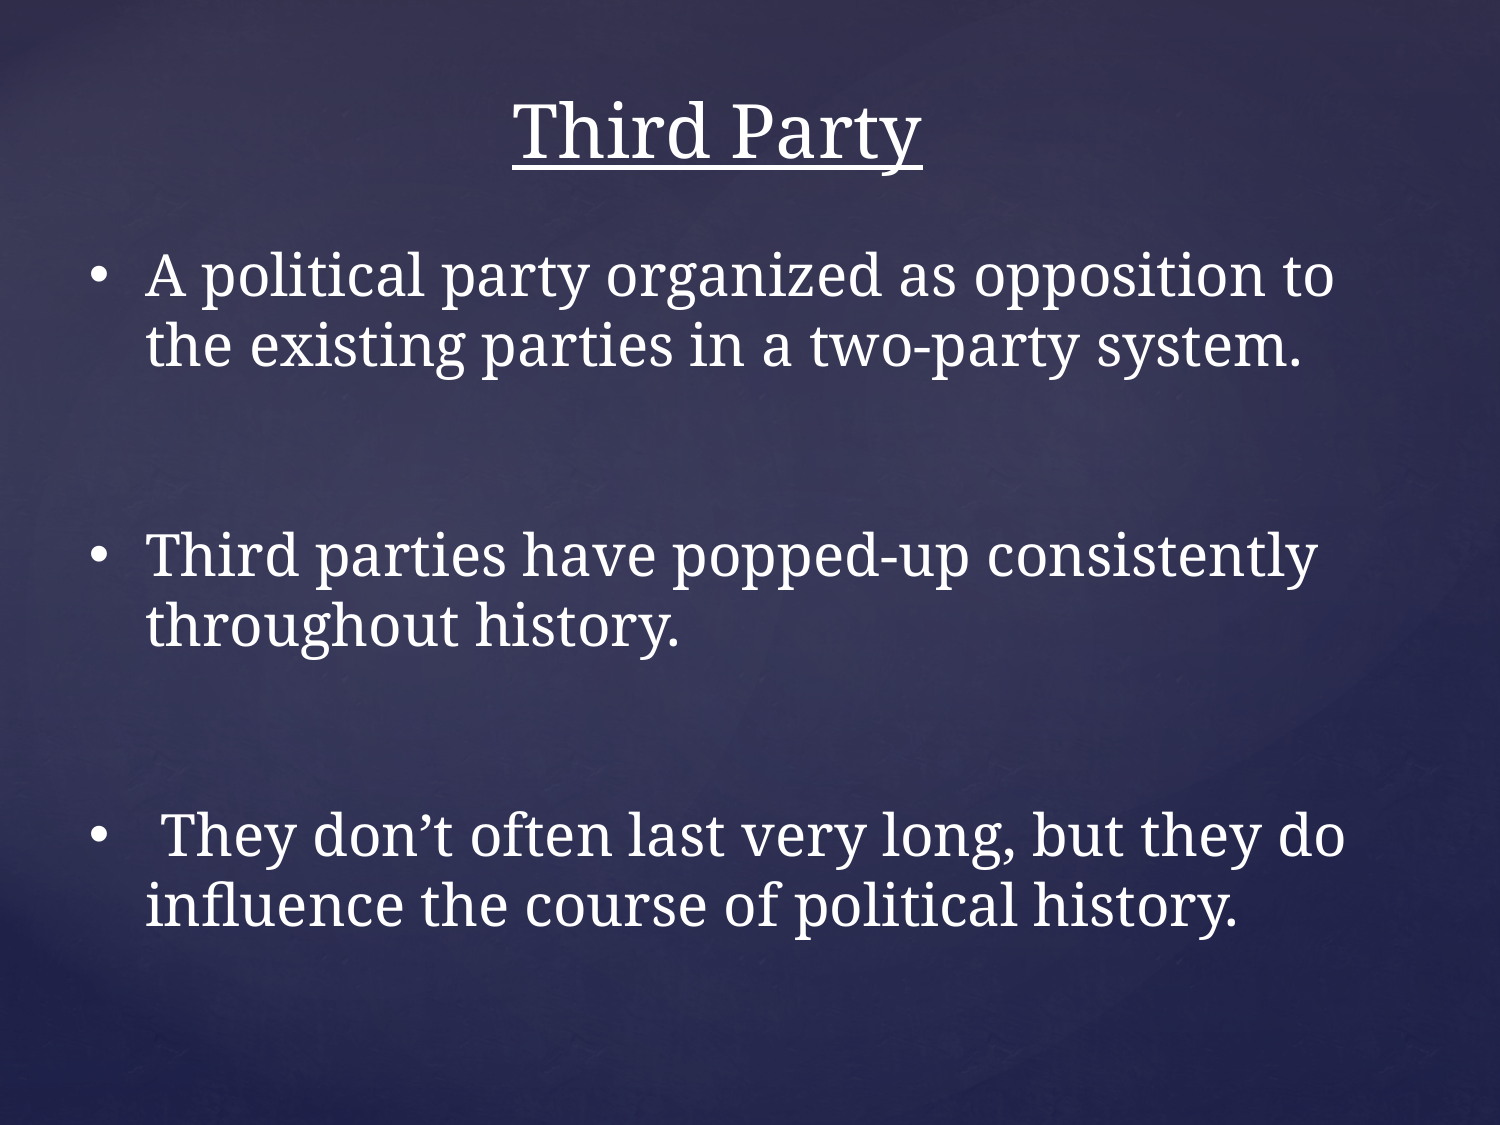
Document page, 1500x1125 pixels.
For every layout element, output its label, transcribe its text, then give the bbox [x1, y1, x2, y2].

text_box A political party organized as opposition to the existing parties in a two-party system. Third parties have popped-up consistently throughout history. They don’t often last very long, but they do influence the course of political history. [74, 231, 1413, 1125]
text_box Third Party [265, 76, 1171, 182]
